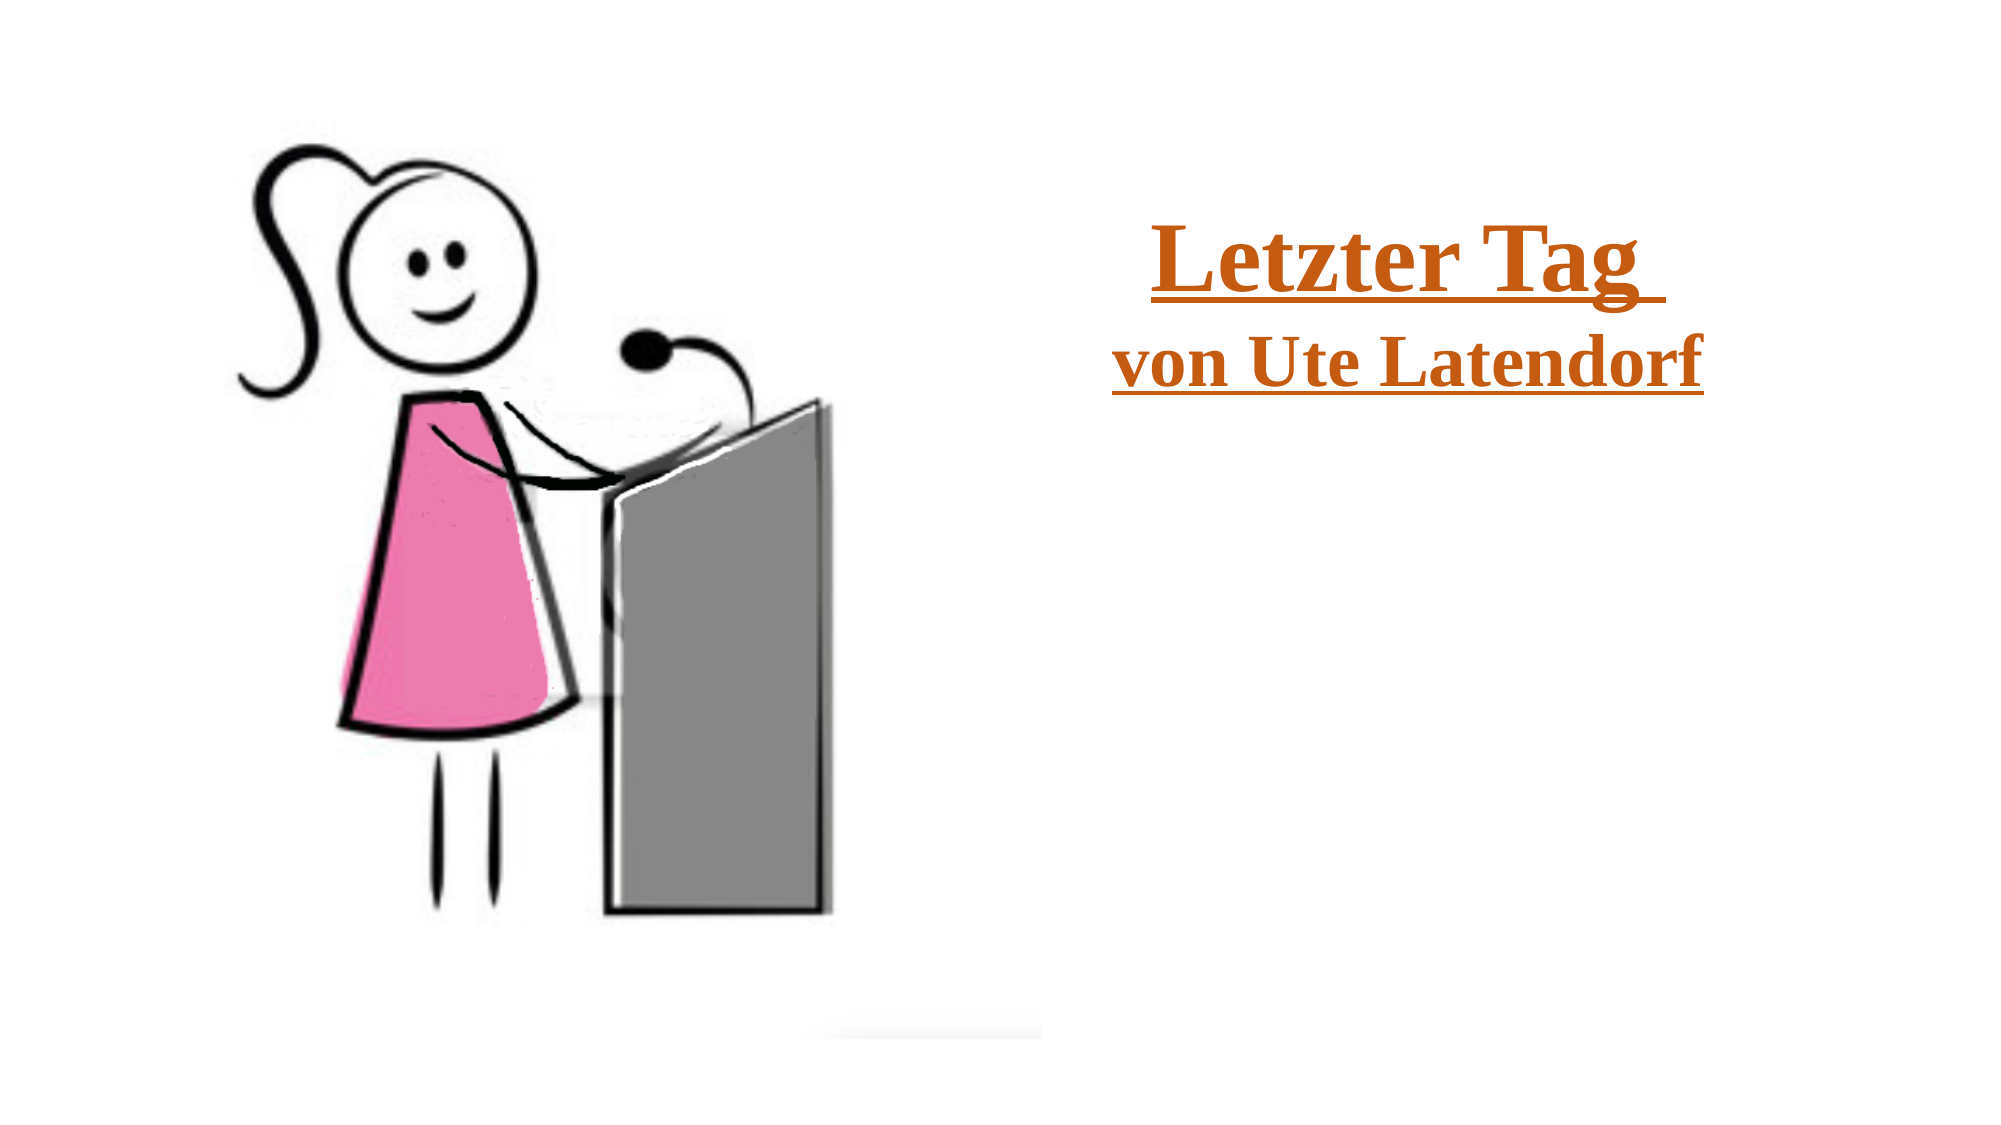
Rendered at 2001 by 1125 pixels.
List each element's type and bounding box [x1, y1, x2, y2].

picture [99, 56, 1901, 1069]
